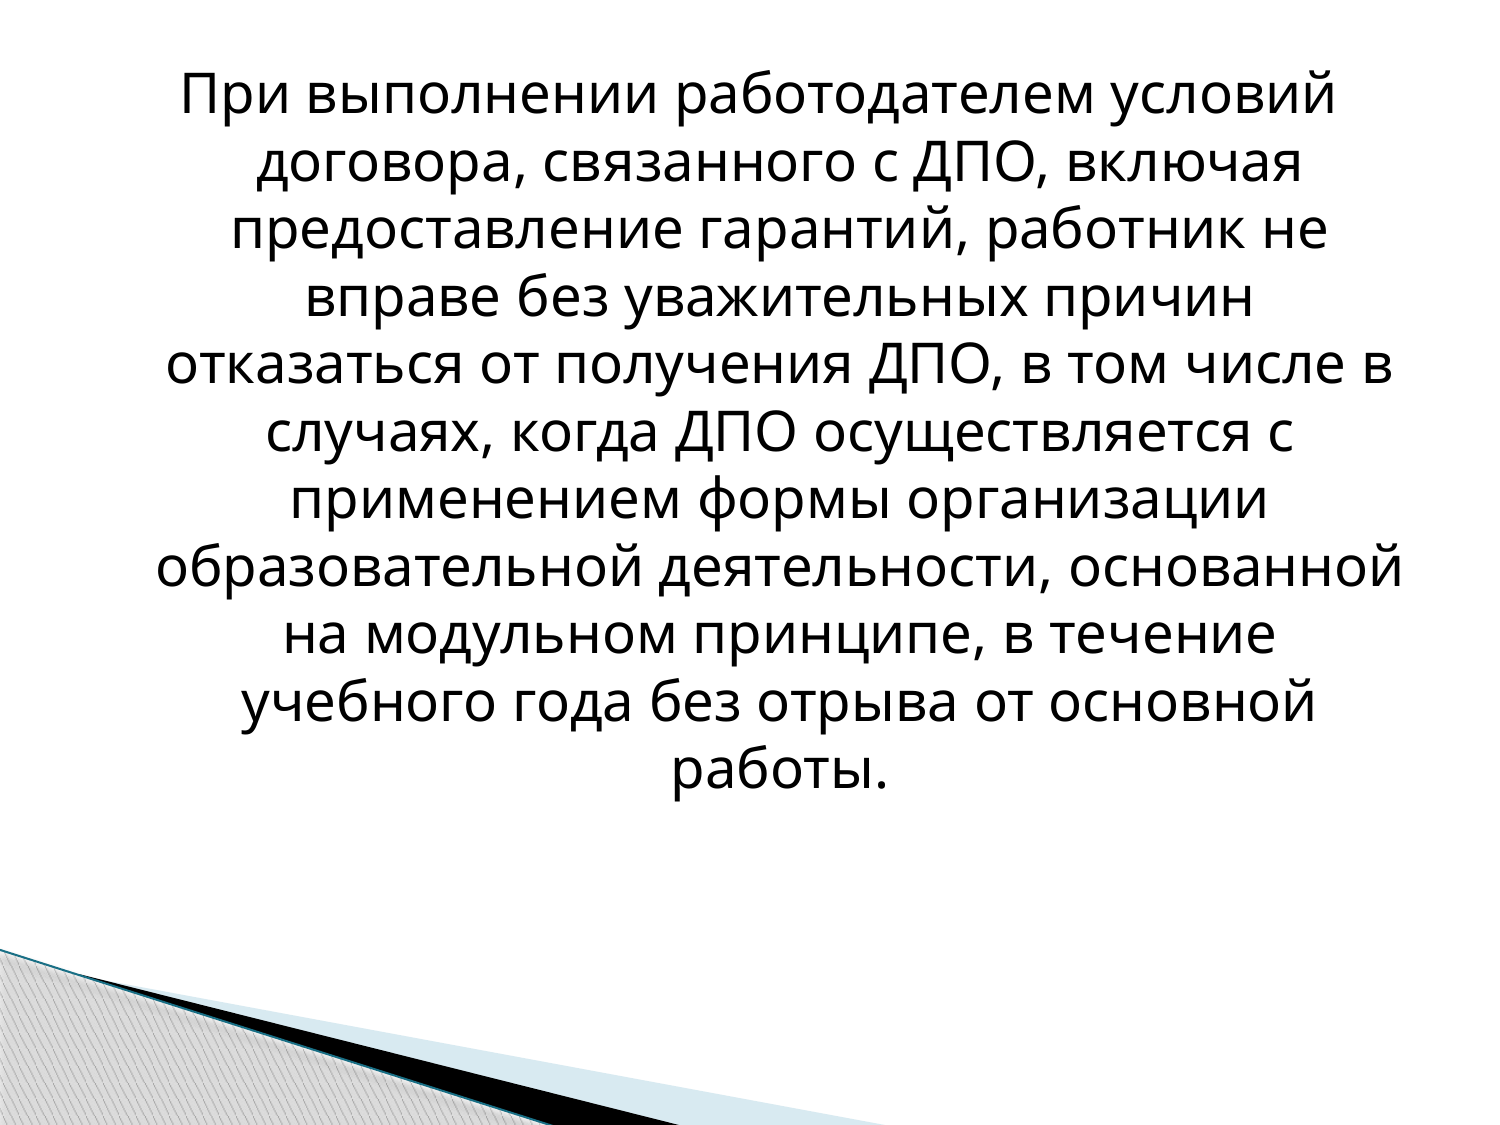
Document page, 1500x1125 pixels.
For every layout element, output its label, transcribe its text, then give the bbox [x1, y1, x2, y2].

list При выполнении работодателем условий договора, связанного с ДПО, включая предоставление гарантий, работник не вправе без уважительных причин отказаться от получения ДПО, в том числе в случаях, когда ДПО осуществляется с применением формы организации образовательной деятельности, основанной на модульном принципе, в течение учебного года без отрыва от основной работы. [75, 50, 1425, 1005]
